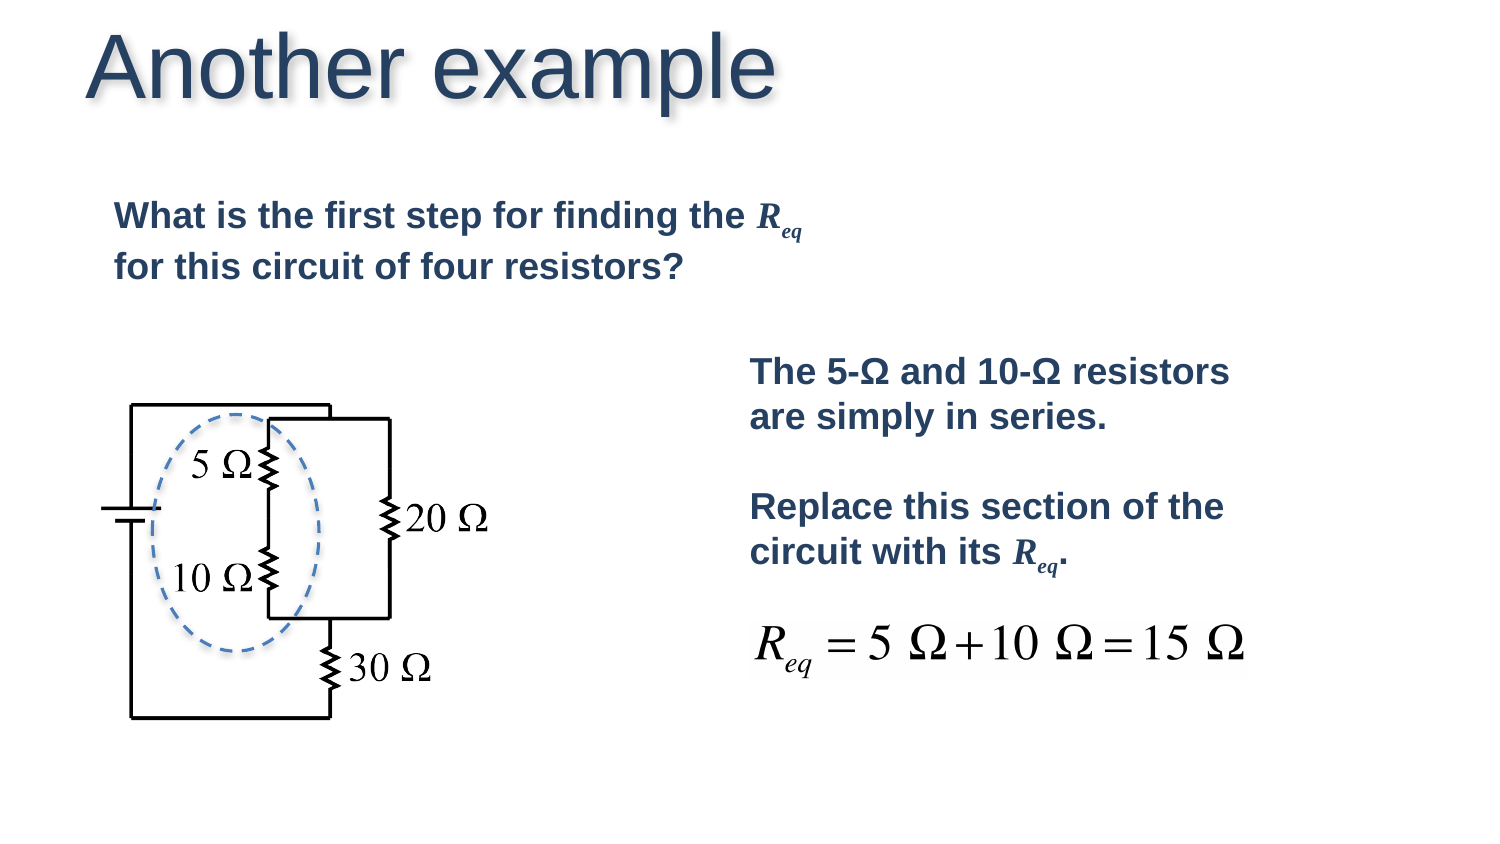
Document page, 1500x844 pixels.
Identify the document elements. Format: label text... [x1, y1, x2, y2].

text_box What is the first step for finding the Req for this circuit of four resistors? [99, 213, 855, 430]
picture [749, 620, 1246, 682]
text_box Another example [70, 0, 1465, 206]
text_box The 5-Ω and 10-Ω resistors are simply in series. Replace this section of the circuit with its Req. [734, 339, 1272, 586]
picture [89, 392, 503, 723]
